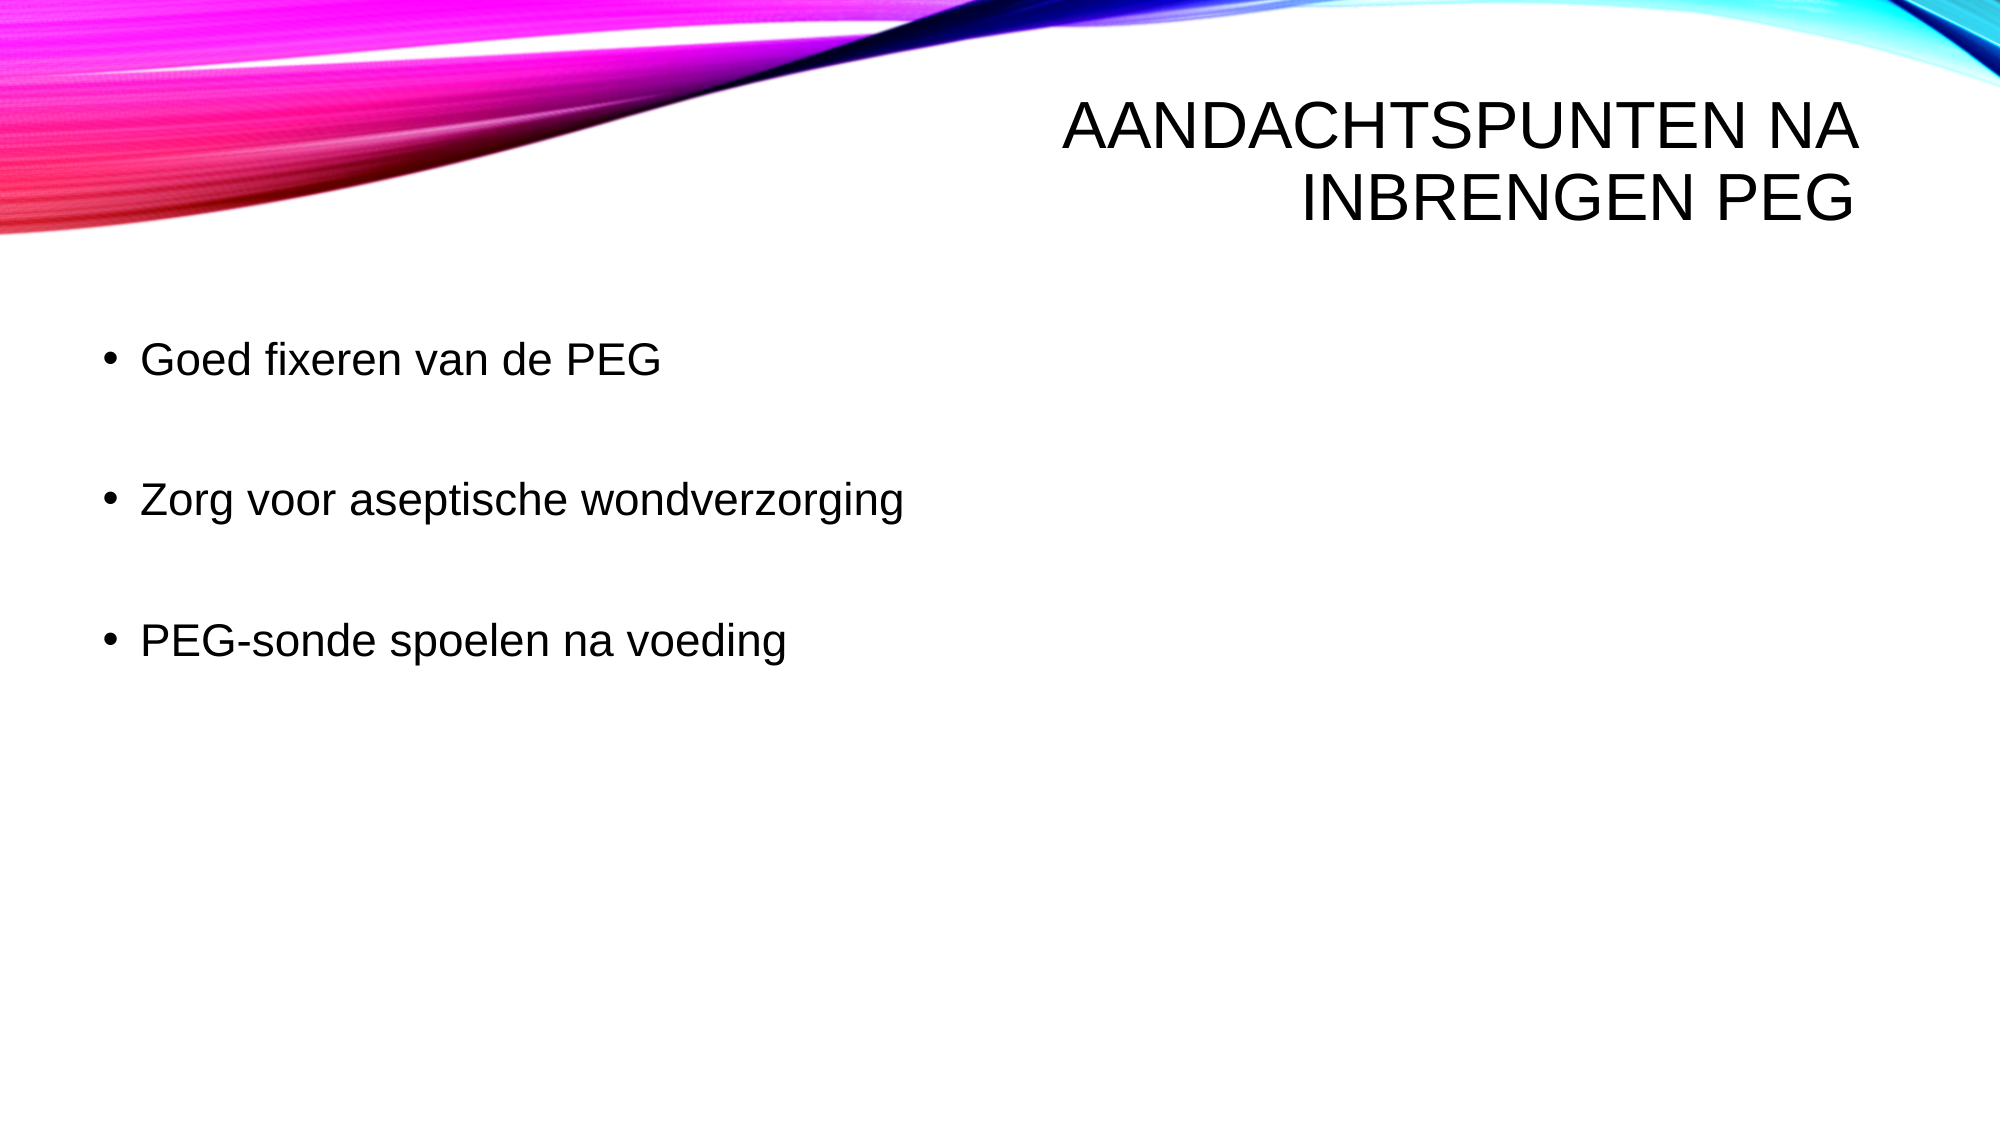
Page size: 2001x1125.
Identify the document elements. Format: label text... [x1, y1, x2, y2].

picture [1890, 0, 2000, 75]
picture [1910, 0, 2000, 45]
list Goed fixeren van de PEG Zorg voor aseptische wondverzorging PEG-sonde spoelen na voeding [87, 328, 1438, 1066]
title Aandachtspunten na inbrengen PEG [642, 69, 1872, 258]
picture [0, 0, 2000, 237]
